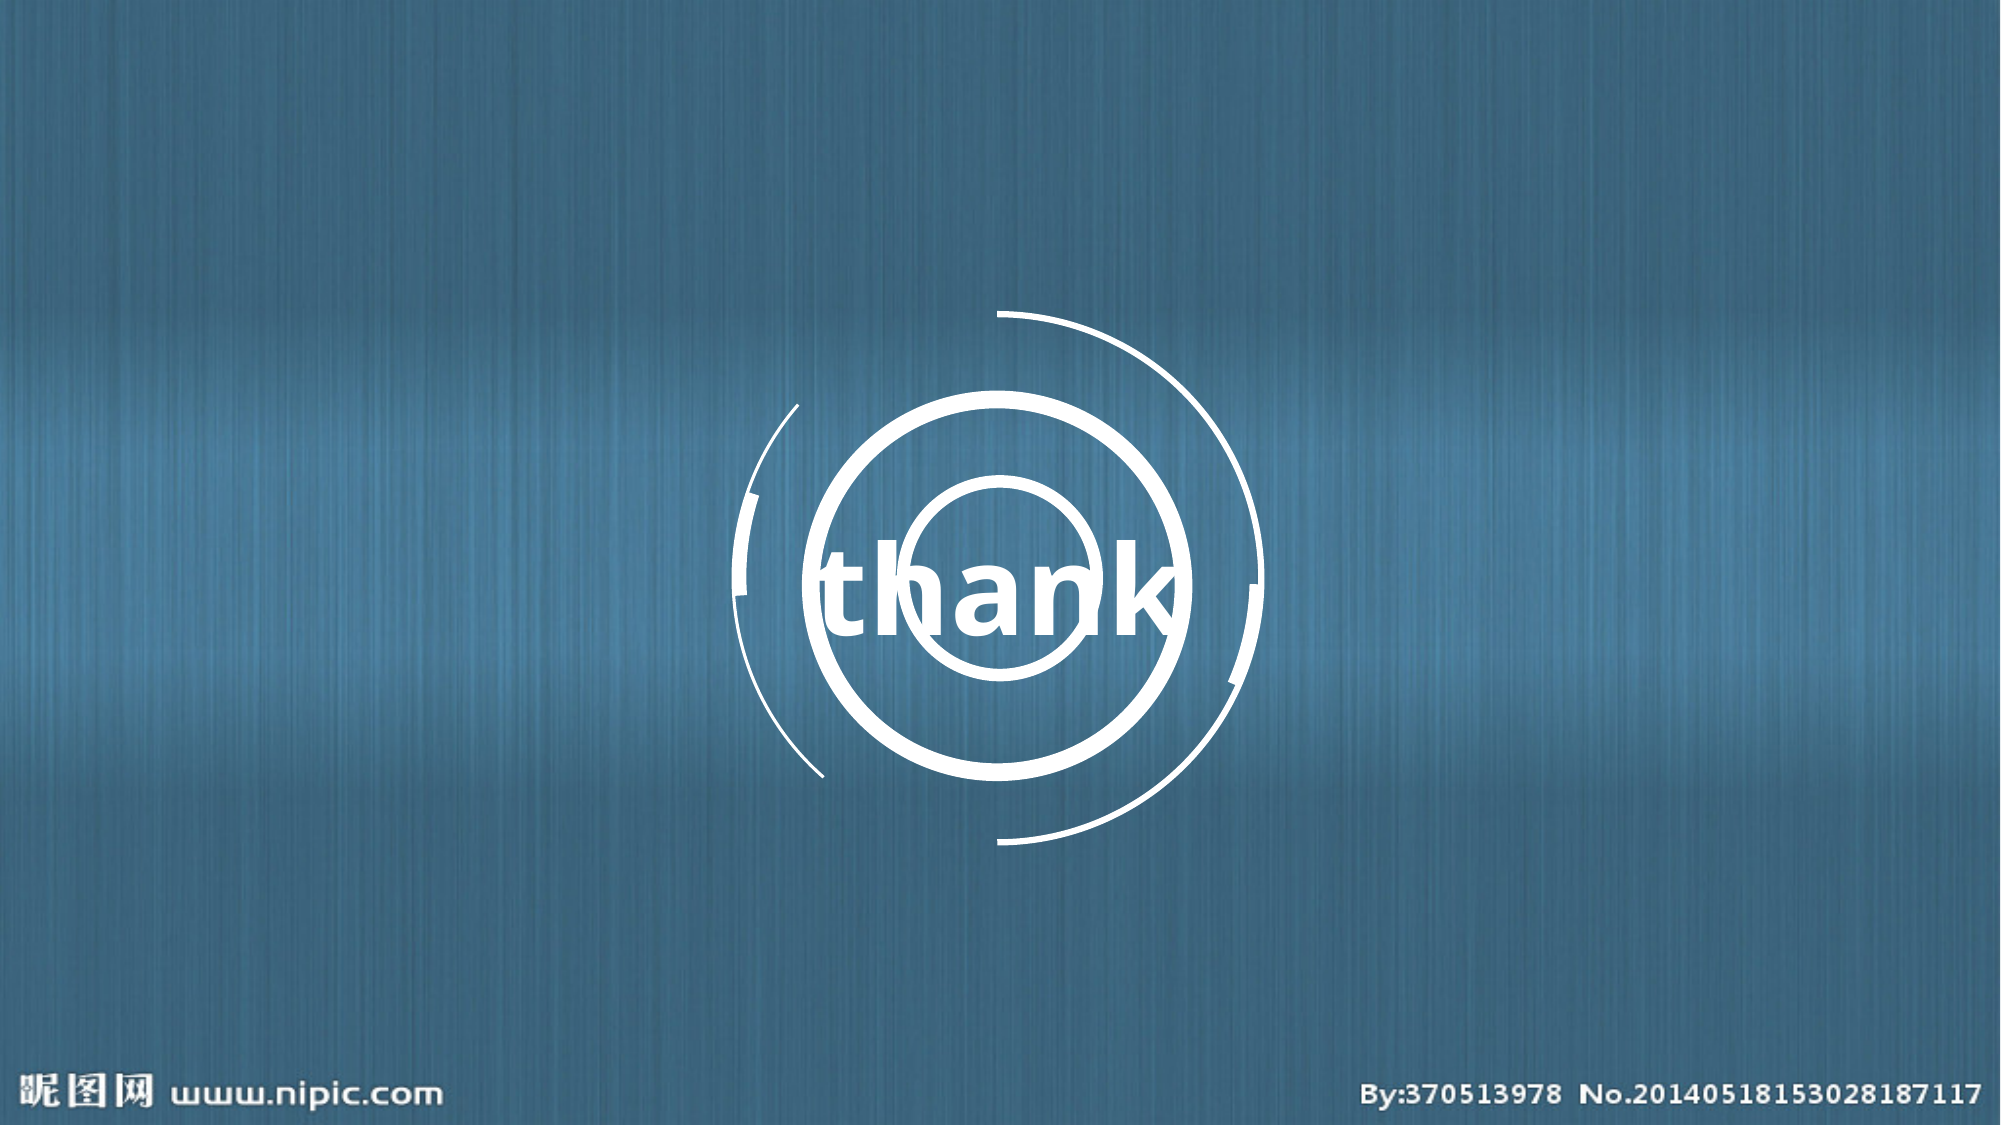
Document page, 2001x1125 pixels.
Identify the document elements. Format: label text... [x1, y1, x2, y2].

picture [0, 0, 2001, 1125]
text_box [860, 398, 997, 502]
text_box [743, 404, 910, 502]
text_box [997, 668, 1247, 843]
text_box [991, 578, 1257, 685]
text_box [750, 493, 779, 502]
text_box [997, 313, 1251, 502]
text_box [748, 668, 919, 778]
text_box thank [705, 502, 1295, 668]
text_box [871, 668, 997, 774]
